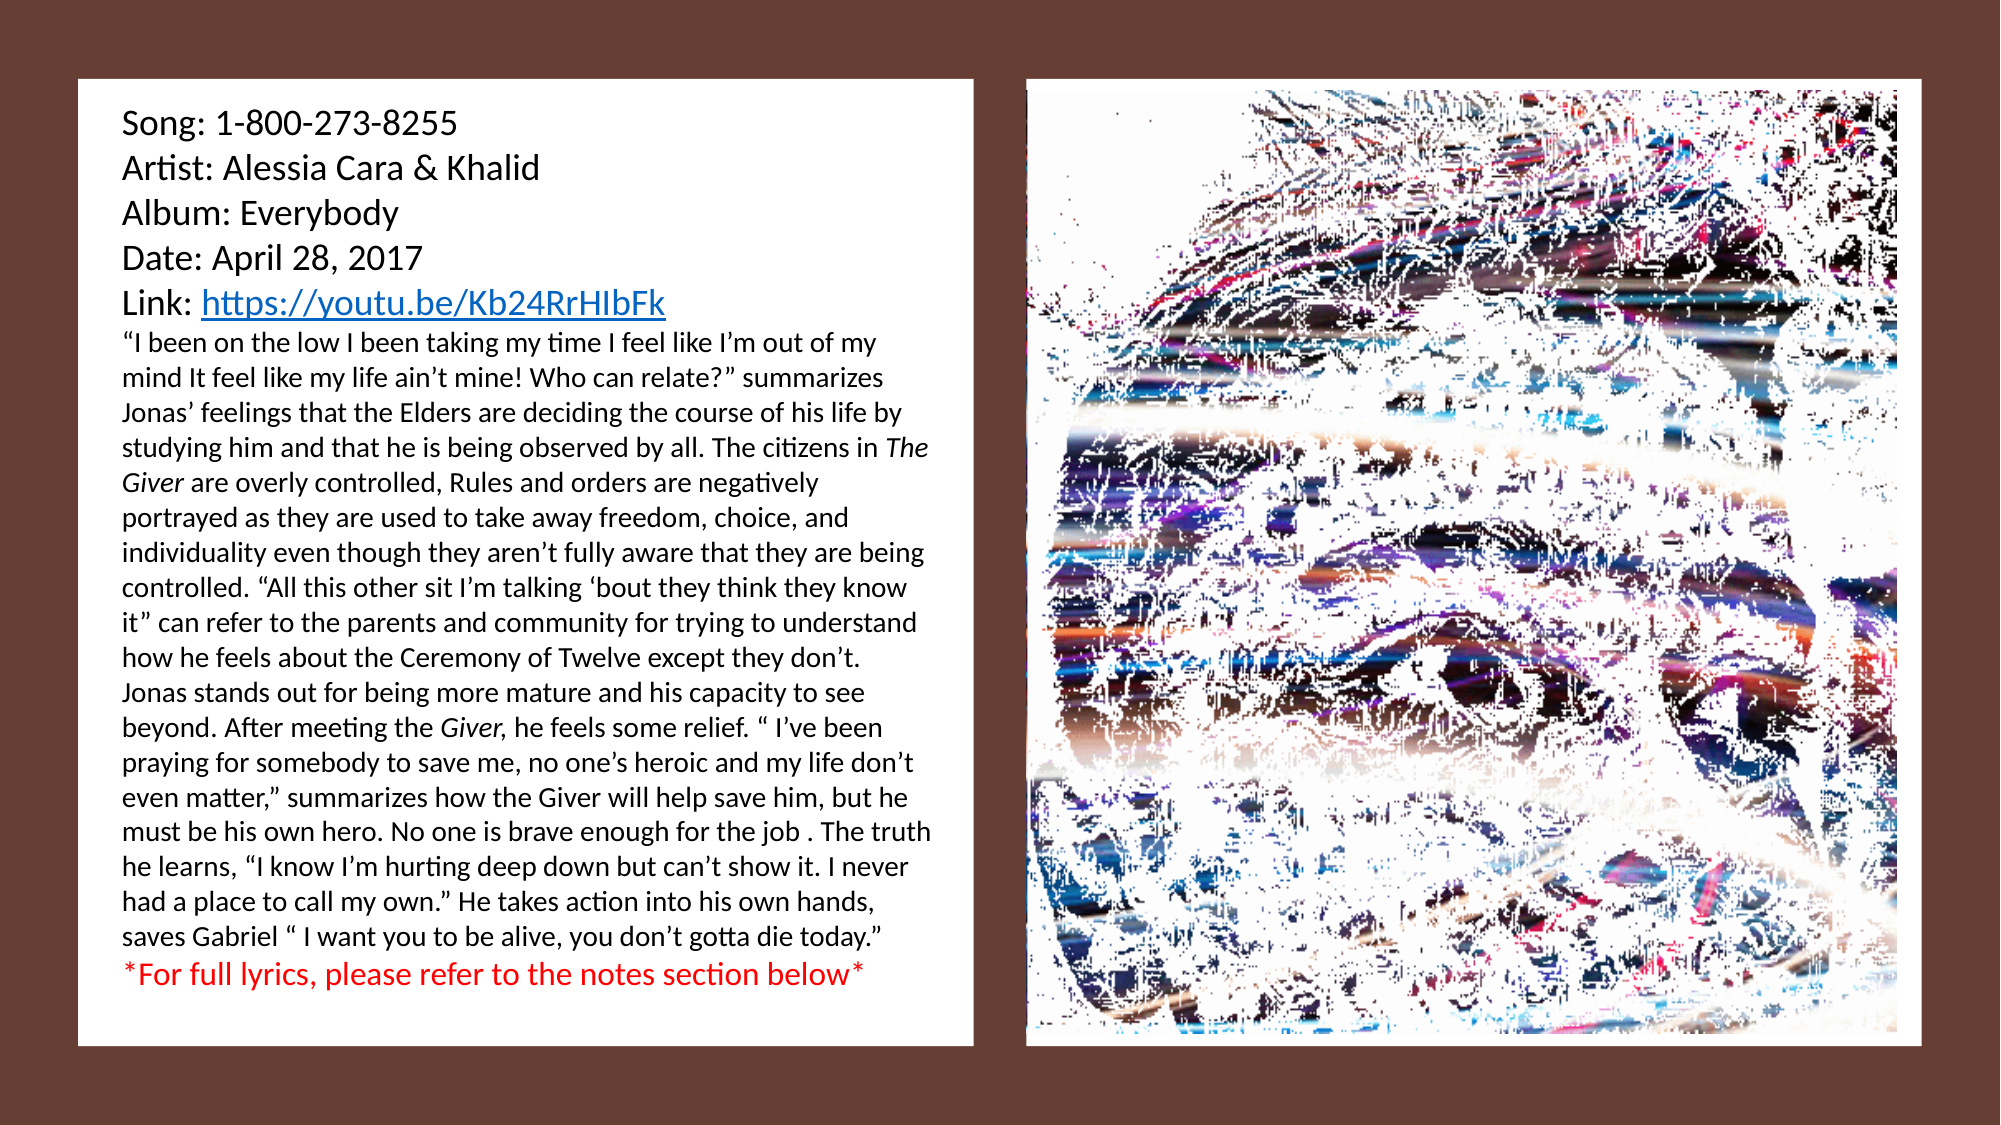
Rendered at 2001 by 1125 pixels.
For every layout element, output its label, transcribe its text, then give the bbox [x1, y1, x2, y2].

text_box Song: 1-800-273-8255 Artist: Alessia Cara & Khalid Album: Everybody Date: April 28, 2017 Link: https://youtu.be/Kb24RrHIbFk “I been on the low I been taking my time I feel like I’m out of my mind It feel like my life ain’t mine! Who can relate?” summarizes Jonas’ feelings that the Elders are deciding the course of his life by studying him and that he is being observed by all. The citizens in The Giver are overly controlled, Rules and orders are negatively portrayed as they are used to take away freedom, choice, and individuality even though they aren’t fully aware that they are being controlled. “All this other sit I’m talking ‘bout they think they know it” can refer to the parents and community for trying to understand how he feels about the Ceremony of Twelve except they don’t. Jonas stands out for being more mature and his capacity to see beyond. After meeting the Giver, he feels some relief. “ I’ve been praying for somebody to save me, no one’s heroic and my life don’t even matter,” summarizes how the Giver will help save him, but he must be his own hero. No one is brave enough for the job . The truth he learns, “I know I’m hurting deep down but can’t show it. I never had a place to call my own.” He takes action into his own hands, saves Gabriel “ I want you to be alive, you don’t gotta die today.” *For full lyrics, please refer to the notes section below* [107, 90, 949, 1125]
text_box [0, 0, 2000, 1125]
text_box [77, 78, 975, 1047]
picture [1026, 90, 1897, 1034]
text_box [1025, 78, 1923, 1047]
